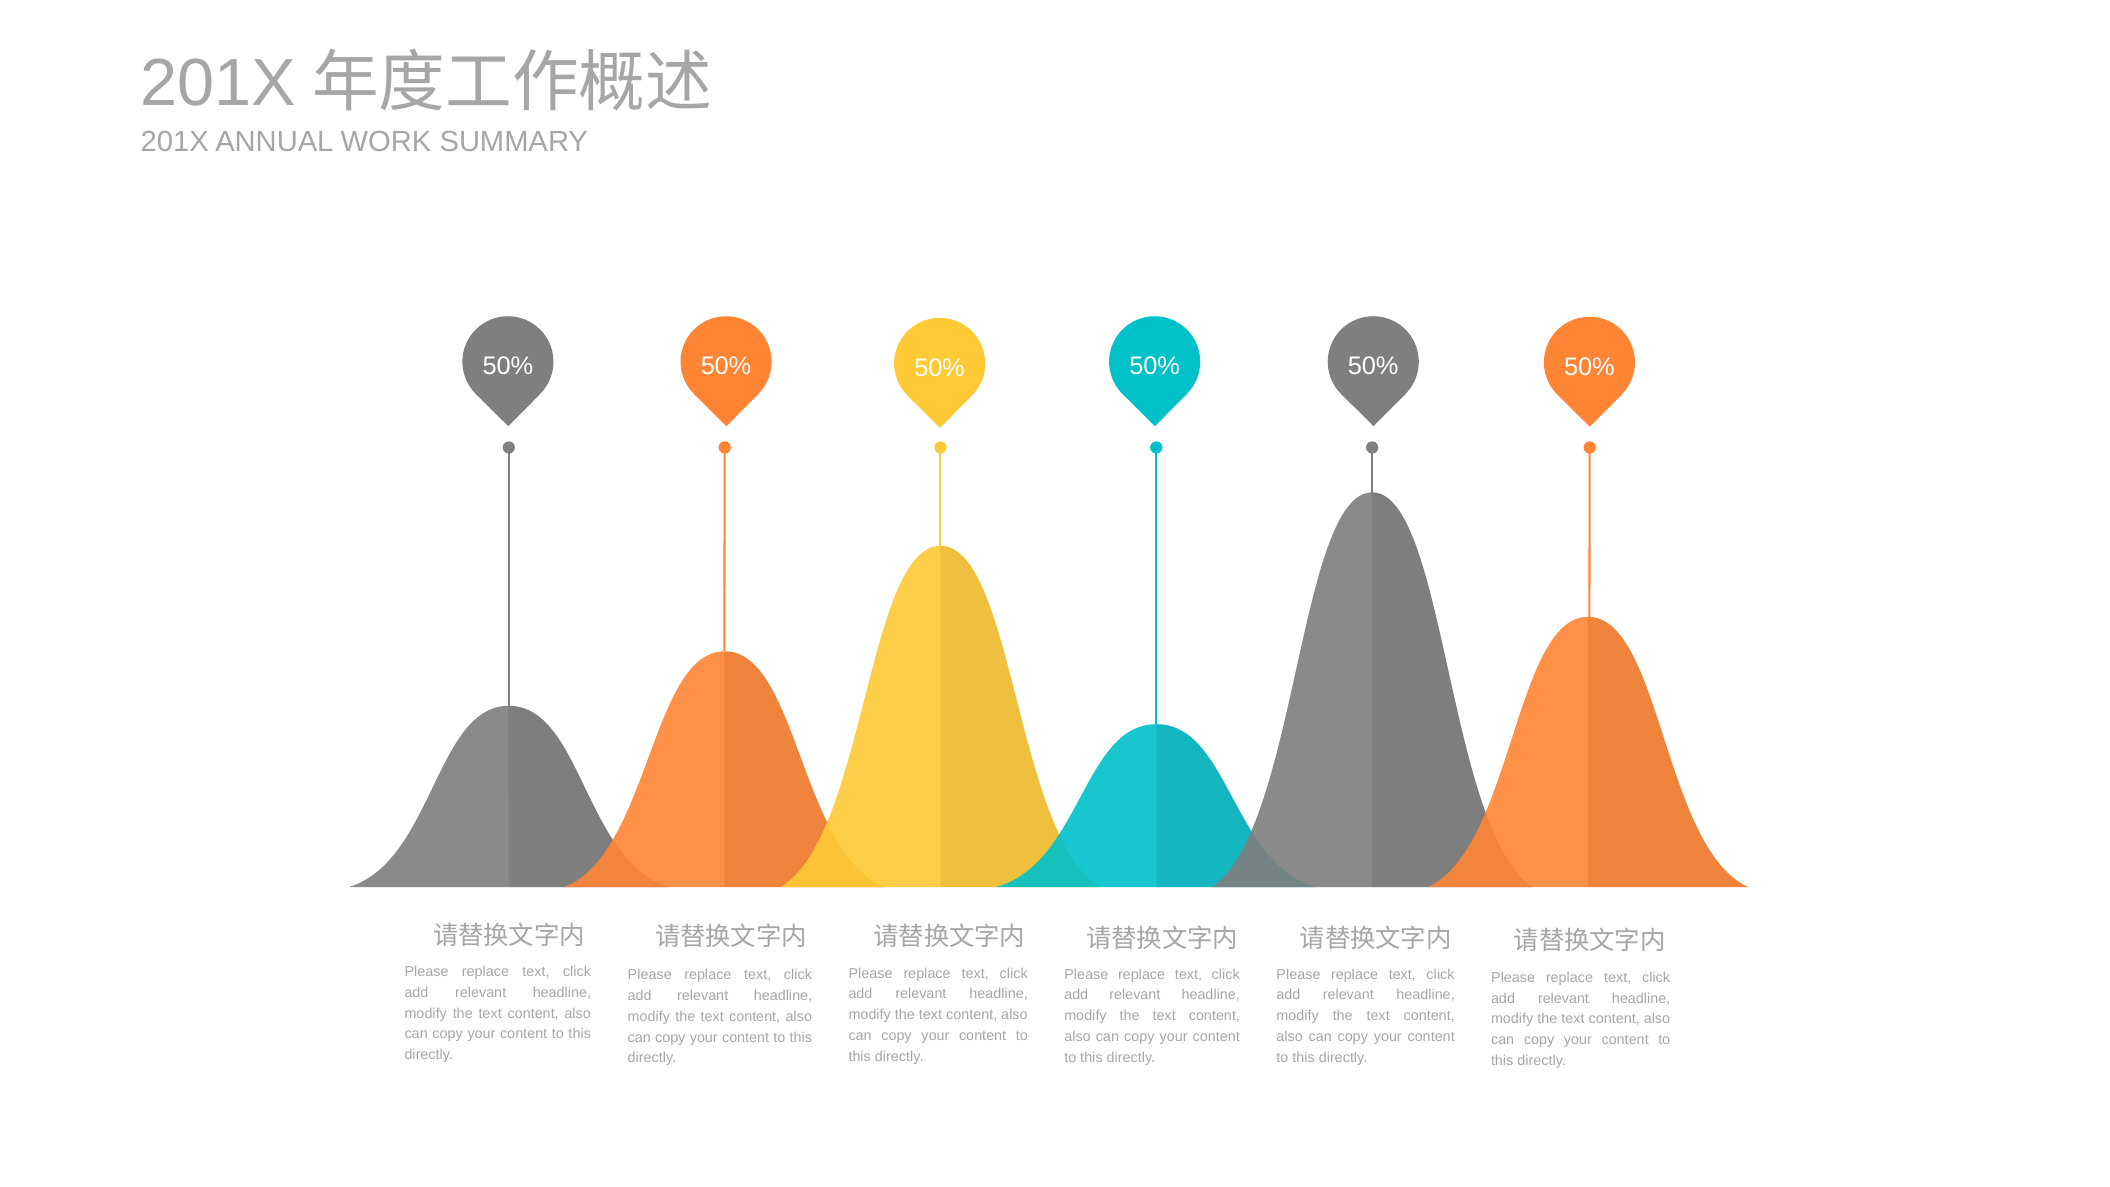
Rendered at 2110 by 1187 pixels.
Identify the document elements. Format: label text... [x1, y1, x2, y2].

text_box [1491, 917, 1671, 1068]
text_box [627, 914, 813, 1066]
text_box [780, 545, 1101, 888]
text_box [462, 316, 554, 427]
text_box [1109, 316, 1201, 427]
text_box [848, 914, 1029, 1064]
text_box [348, 705, 564, 888]
text_box 201X ANNUAL WORK SUMMARY [140, 122, 602, 158]
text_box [1276, 916, 1456, 1065]
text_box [1211, 492, 1533, 888]
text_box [894, 317, 986, 428]
text_box 201X年度工作概述 [140, 38, 789, 119]
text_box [1427, 616, 1749, 888]
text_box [1064, 916, 1241, 1065]
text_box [564, 651, 780, 888]
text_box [996, 724, 1211, 888]
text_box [404, 912, 592, 1062]
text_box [680, 316, 772, 427]
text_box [1543, 316, 1635, 427]
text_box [1327, 316, 1419, 427]
